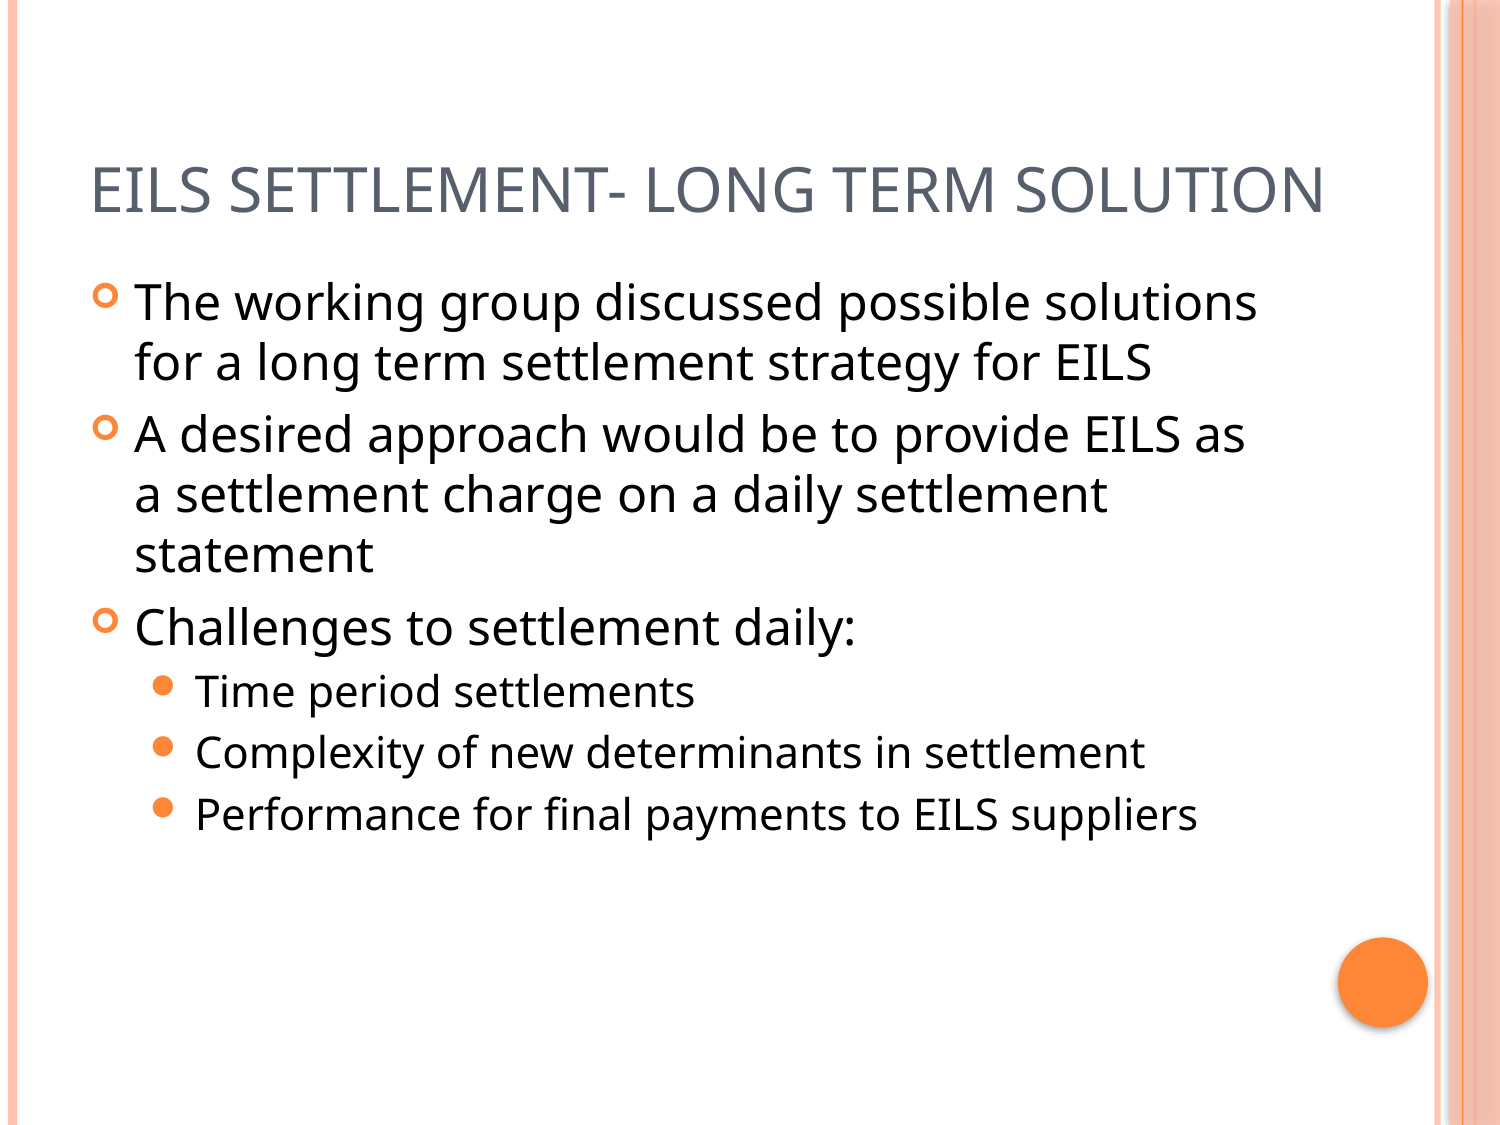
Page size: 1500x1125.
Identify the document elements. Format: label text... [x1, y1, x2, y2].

list The working group discussed possible solutions for a long term settlement strategy for EILS A desired approach would be to provide EILS as a settlement charge on a daily settlement statement Challenges to settlement daily: Time period settlements Complexity of new determinants in settlement Performance for final payments to EILS suppliers [75, 262, 1300, 1062]
title EILS Settlement- Long Term Solution [75, 45, 1350, 233]
